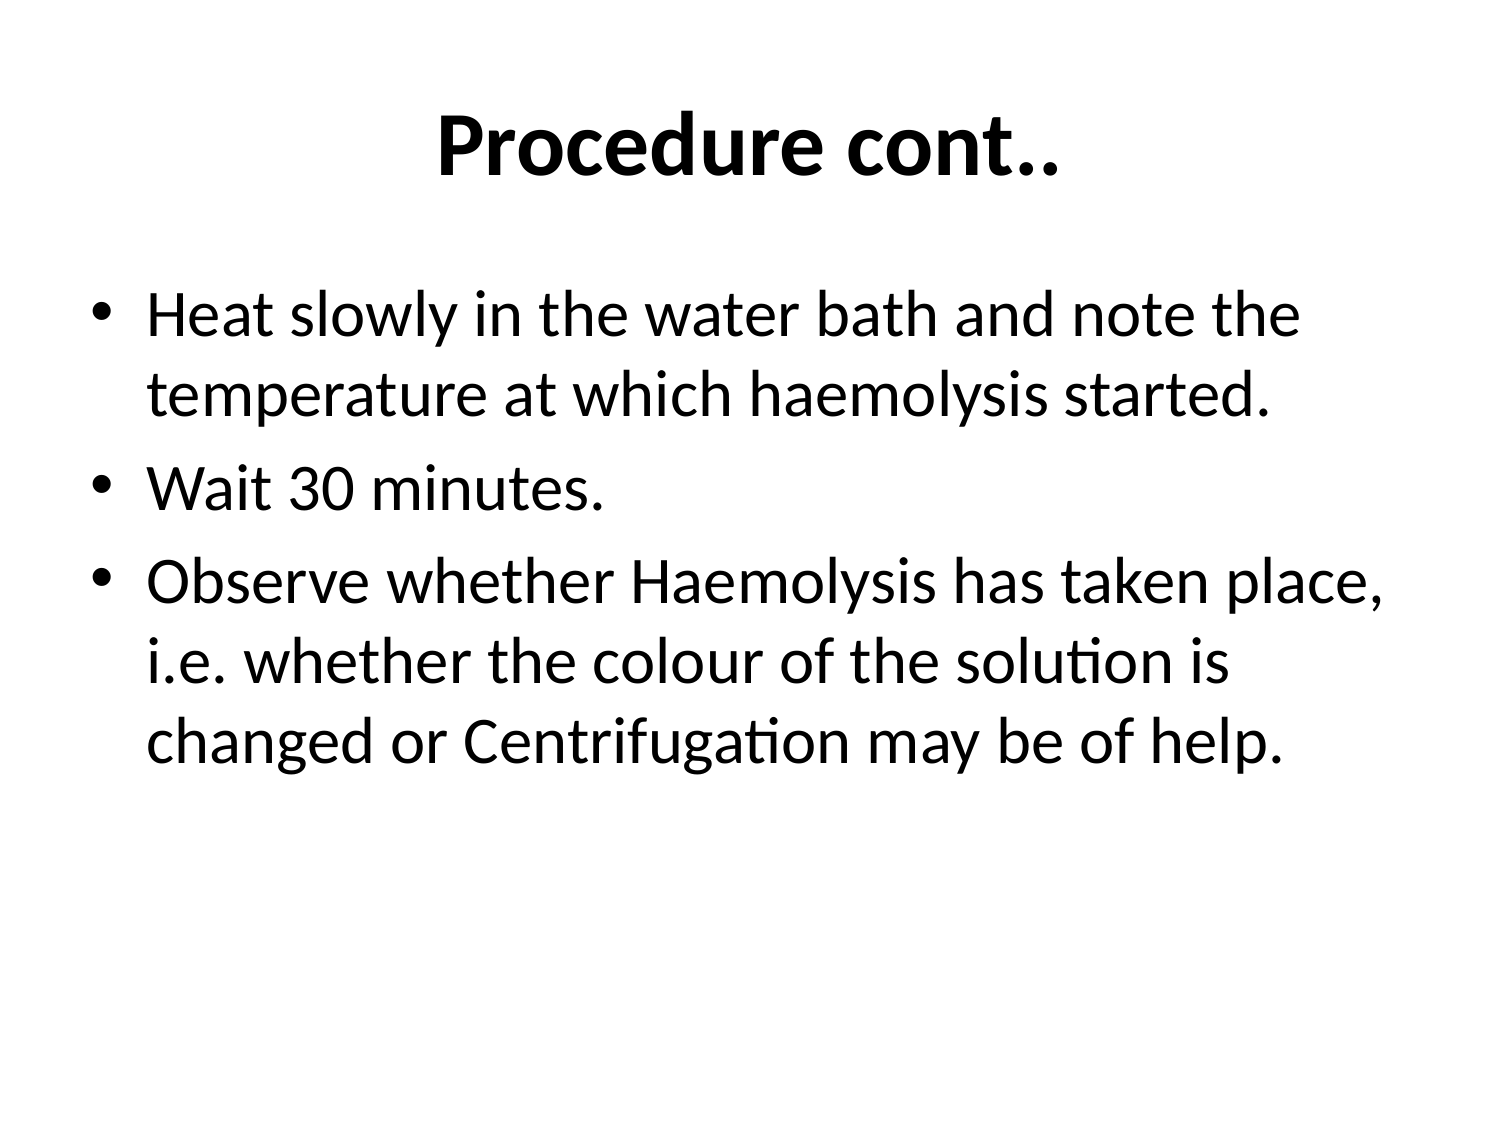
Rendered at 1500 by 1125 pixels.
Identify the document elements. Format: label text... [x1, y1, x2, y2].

list Heat slowly in the water bath and note the temperature at which haemolysis started. Wait 30 minutes. Observe whether Haemolysis has taken place, i.e. whether the colour of the solution is changed or Centrifugation may be of help. [75, 262, 1425, 1005]
title Procedure cont.. [75, 45, 1425, 233]
